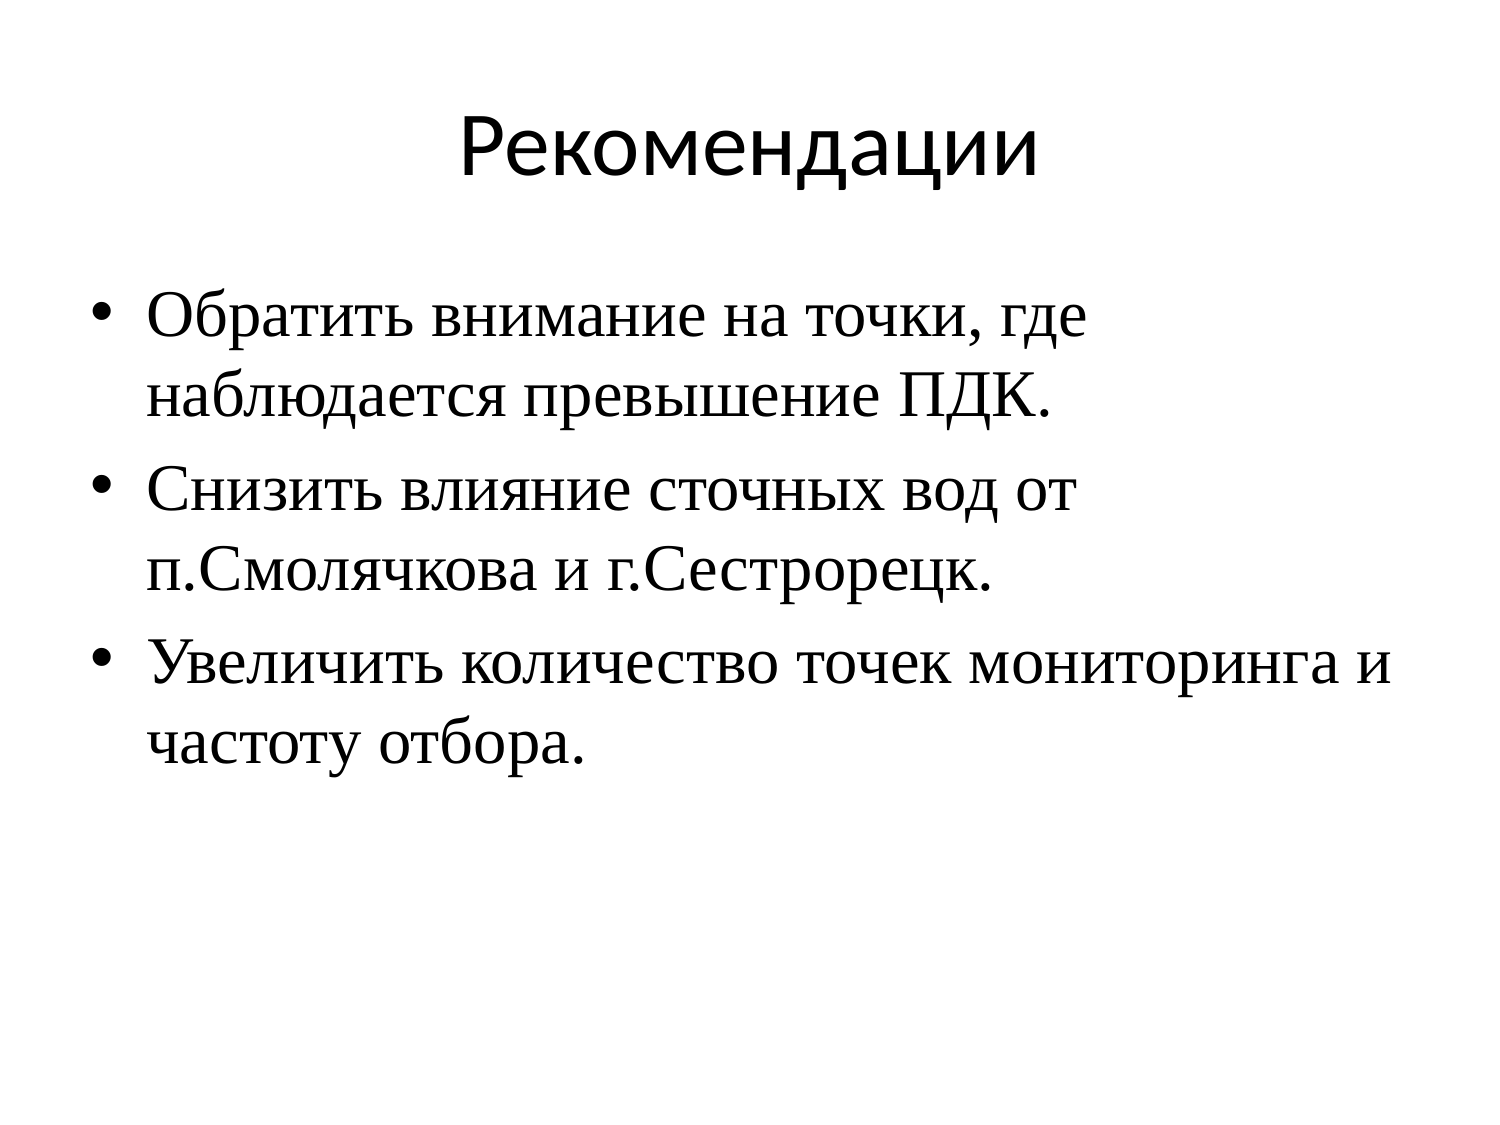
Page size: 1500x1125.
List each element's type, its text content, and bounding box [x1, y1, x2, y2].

title Рекомендации [75, 45, 1425, 233]
list Обратить внимание на точки, где наблюдается превышение ПДК. Снизить влияние сточных вод от п.Смолячкова и г.Сестрорецк. Увеличить количество точек мониторинга и частоту отбора. [75, 262, 1425, 1005]
